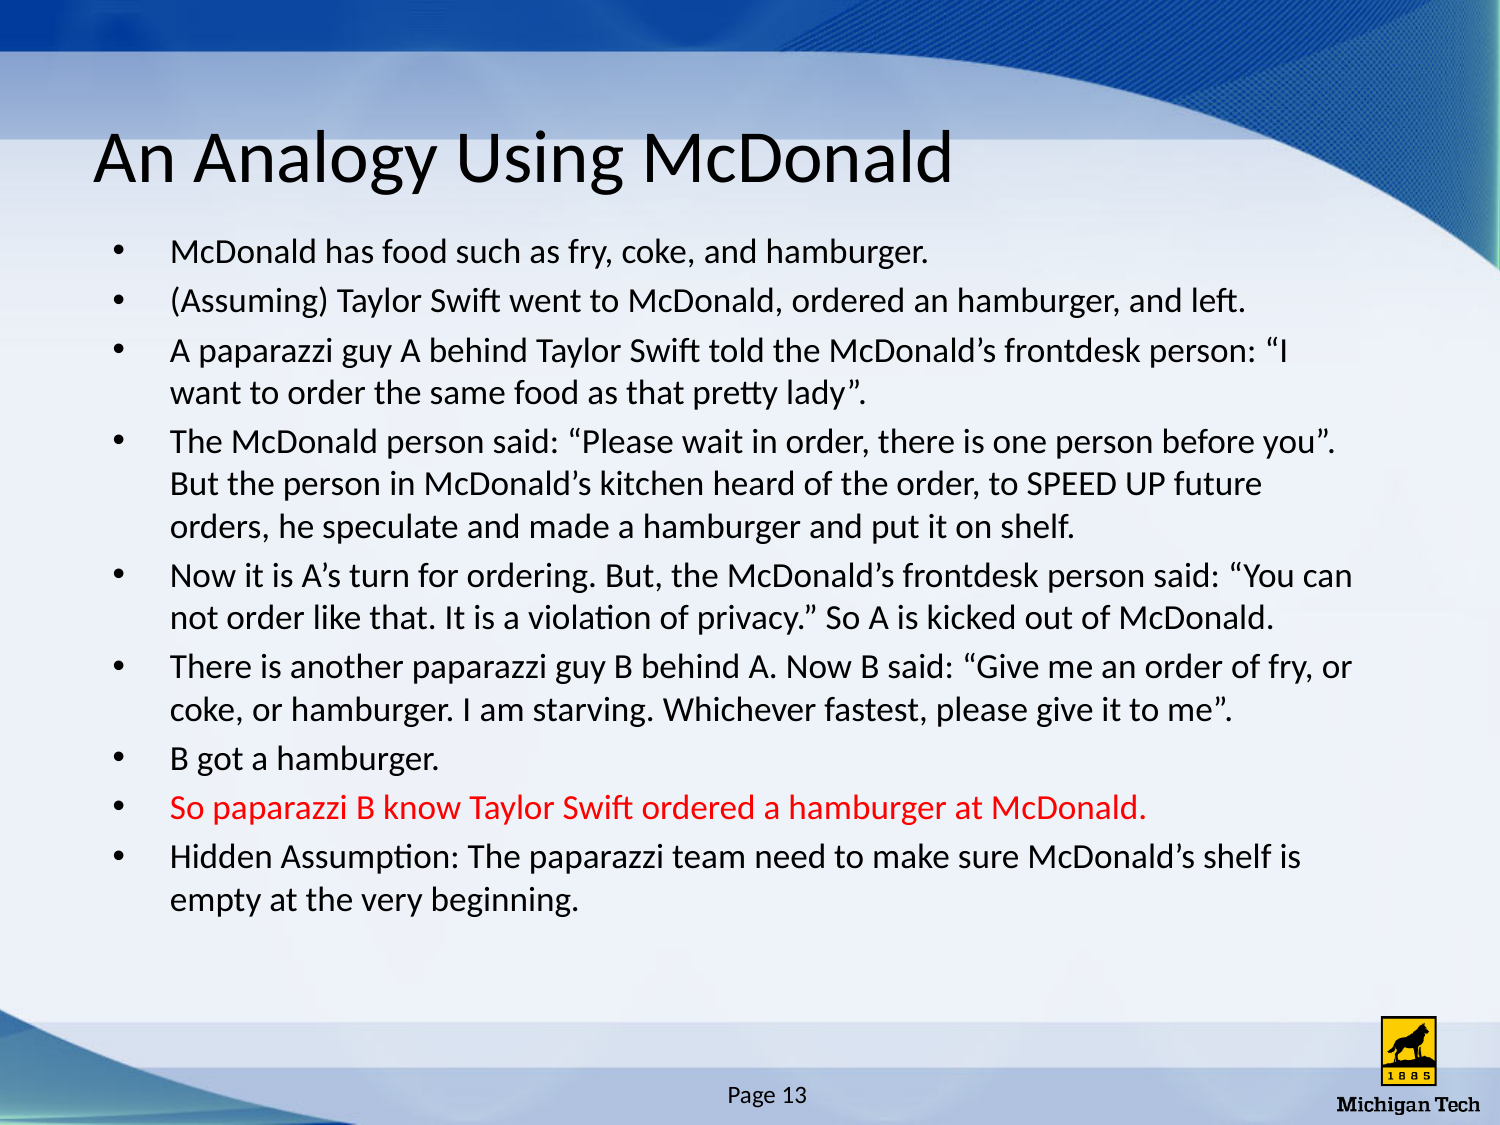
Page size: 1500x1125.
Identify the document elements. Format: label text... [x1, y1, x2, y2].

title An Analogy Using McDonald [78, 44, 1373, 220]
list McDonald has food such as fry, coke, and hamburger. (Assuming) Taylor Swift went to McDonald, ordered an hamburger, and left. A paparazzi guy A behind Taylor Swift told the McDonald’s frontdesk person: “I want to order the same food as that pretty lady”. The McDonald person said: “Please wait in order, there is one person before you”. But the person in McDonald’s kitchen heard of the order, to SPEED UP future orders, he speculate and made a hamburger and put it on shelf. Now it is A’s turn for ordering. But, the McDonald’s frontdesk person said: “You can not order like that. It is a violation of privacy.” So A is kicked out of McDonald. There is another paparazzi guy B behind A. Now B said: “Give me an order of fry, or coke, or hamburger. I am starving. Whichever fastest, please give it to me”. B got a hamburger. So paparazzi B know Taylor Swift ordered a hamburger at McDonald. Hidden Assumption: The paparazzi team need to make sure McDonald’s shelf is empty at the very beginning. [78, 220, 1373, 935]
picture [0, 0, 1500, 1125]
